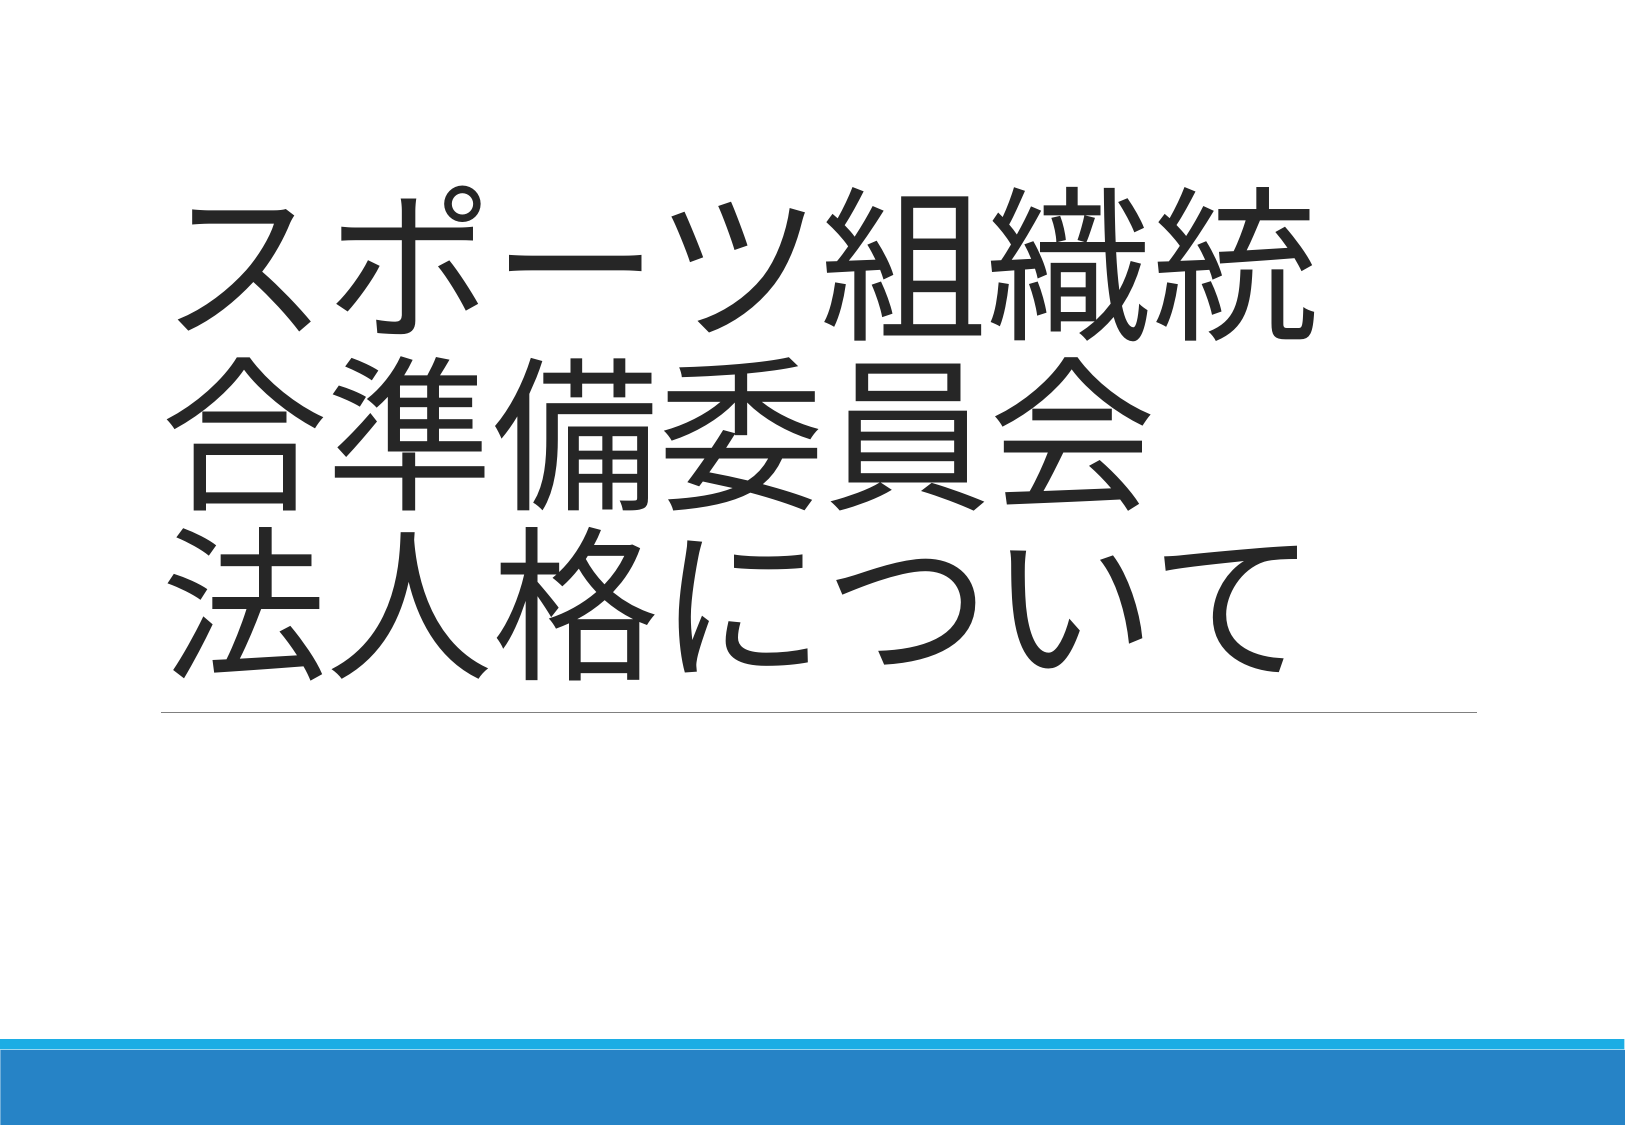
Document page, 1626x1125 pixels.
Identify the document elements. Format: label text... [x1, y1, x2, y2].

title スポーツ組織統合準備委員会 法人格について [146, 124, 1487, 710]
